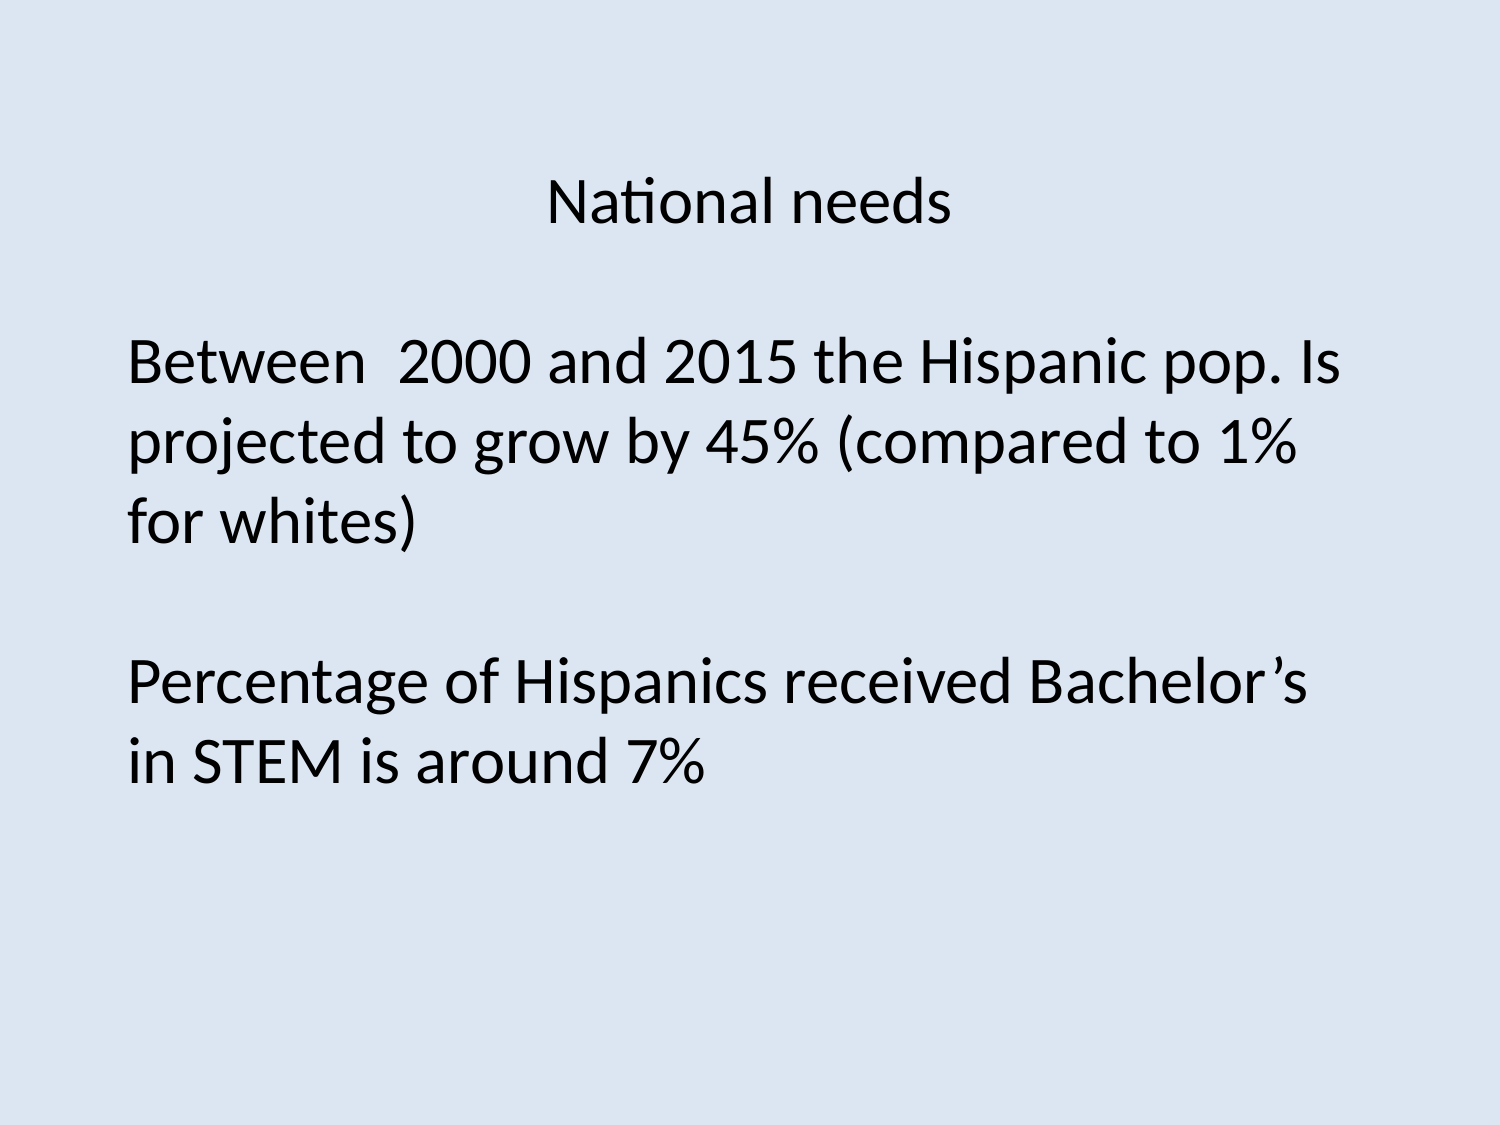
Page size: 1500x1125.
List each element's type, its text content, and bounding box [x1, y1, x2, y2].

text_box National needs Between 2000 and 2015 the Hispanic pop. Is projected to grow by 45% (compared to 1% for whites) Percentage of Hispanics received Bachelor’s in STEM is around 7% [112, 149, 1388, 805]
